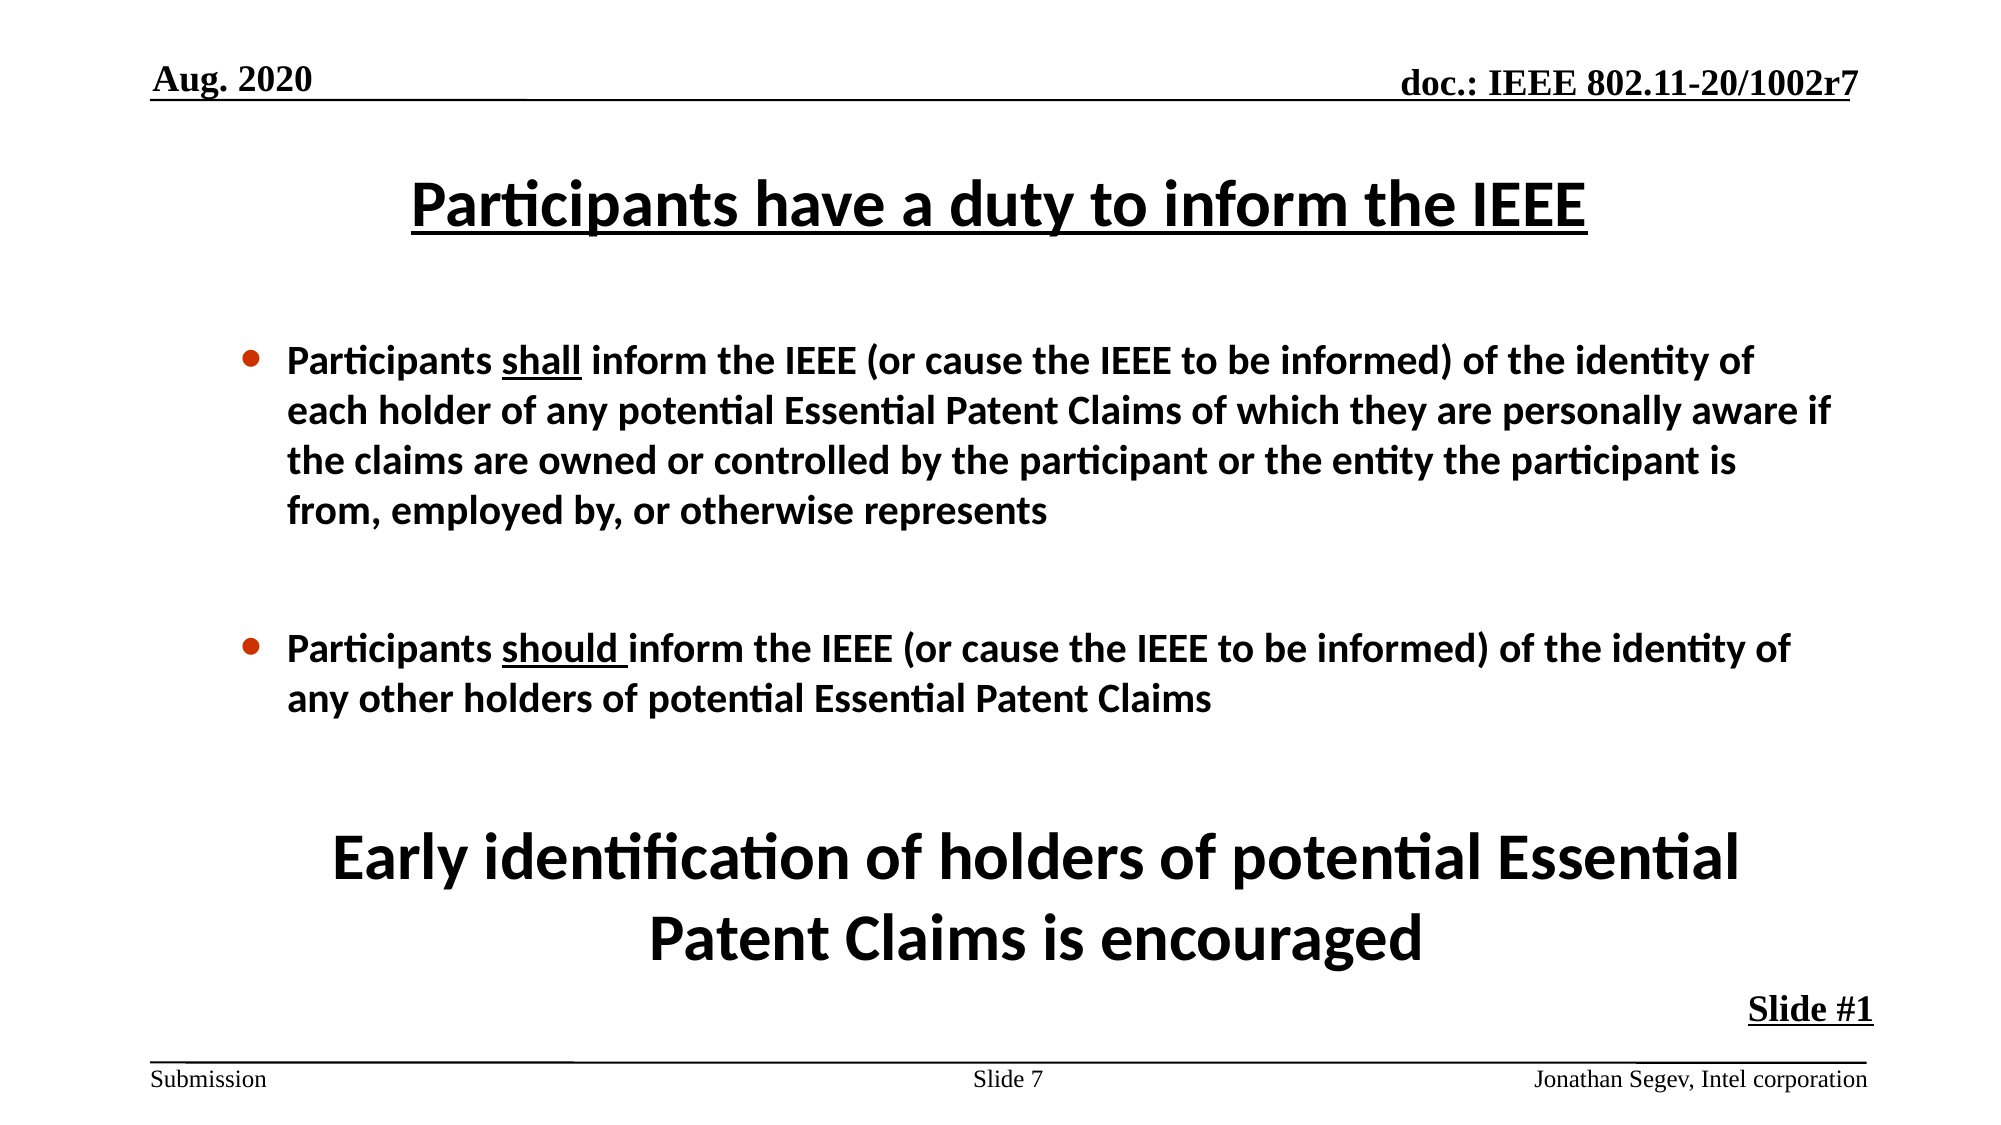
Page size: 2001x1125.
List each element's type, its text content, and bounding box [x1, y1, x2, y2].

text_box Slide #1 [1733, 976, 1890, 1037]
title Participants have a duty to inform the IEEE [149, 112, 1850, 288]
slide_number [152, 54, 563, 100]
footer Jonathan Segev, Intel corporation [1171, 1061, 1869, 1093]
list Participants shall inform the IEEE (or cause the IEEE to be informed) of the identity of each holder of any potential Essential Patent Claims of which they are personally aware if the claims are owned or controlled by the participant or the entity the participant is from, employed by, or otherwise represents Participants should inform the IEEE (or cause the IEEE to be informed) of the identity of any other holders of potential Essential Patent Claims Early identification of holders of potential Essential Patent Claims is encouraged [149, 324, 1850, 1000]
slide_number Slide 7 [950, 1061, 1067, 1123]
